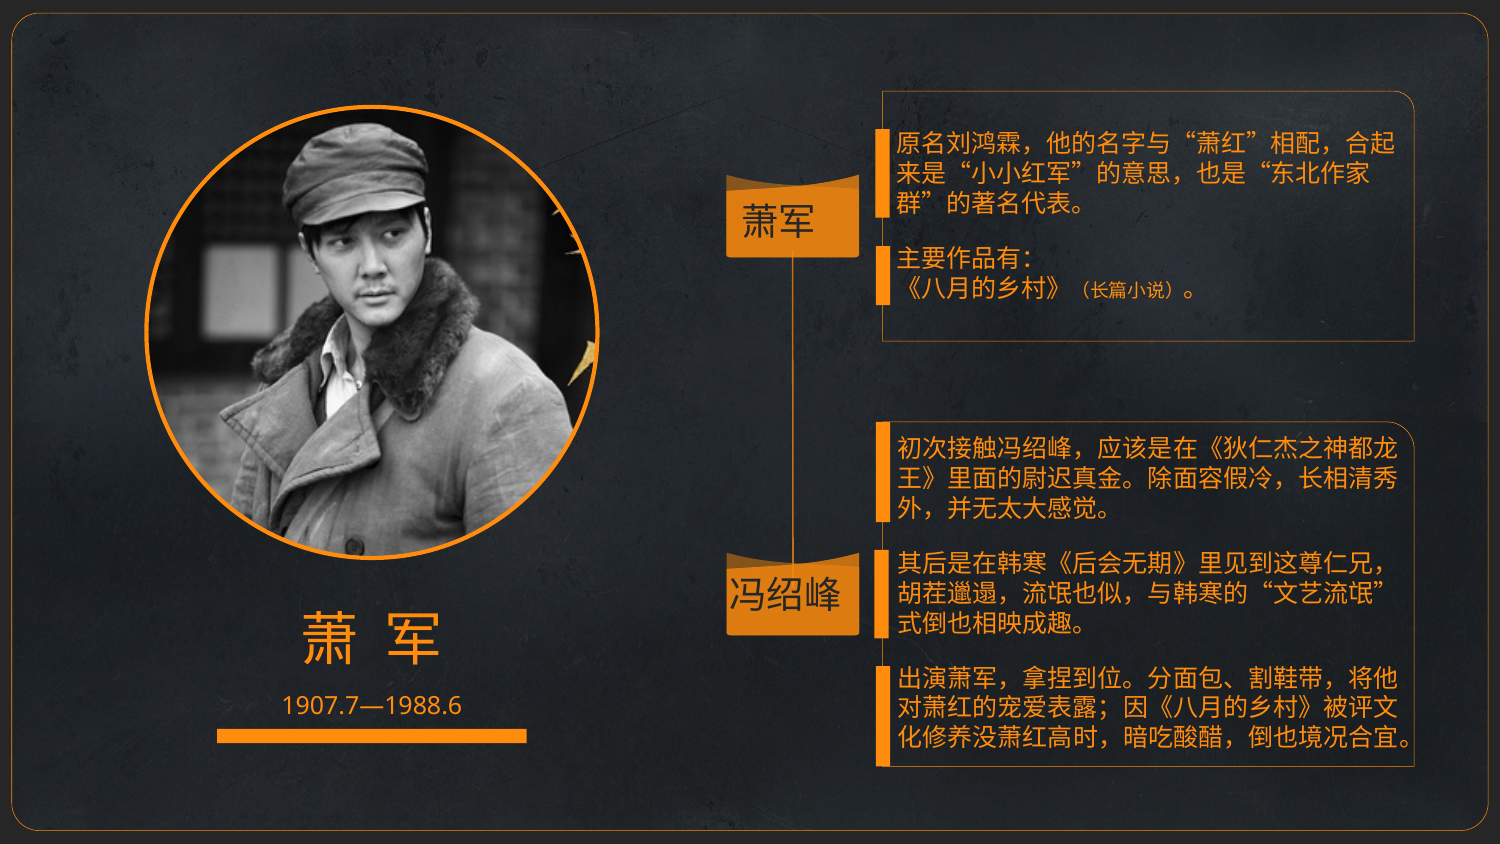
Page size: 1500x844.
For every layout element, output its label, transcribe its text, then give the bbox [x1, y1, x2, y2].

text_box [9, 10, 1491, 833]
text_box 原名刘鸿霖，他的名字与“萧红”相配，合起来是“小小红军”的意思，也是“东北作家群”的著名代表。 主要作品有： 《八月的乡村》（长篇小说）。 [881, 120, 1413, 310]
text_box [144, 104, 600, 561]
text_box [726, 174, 860, 258]
text_box 1907.7—1988.6 [217, 681, 527, 727]
text_box [873, 127, 892, 220]
text_box [874, 420, 892, 524]
text_box 萧 军 [217, 594, 527, 679]
text_box [881, 438, 1417, 769]
text_box [881, 419, 1404, 425]
text_box [872, 548, 891, 640]
text_box 初次接触冯绍峰，应该是在《狄仁杰之神都龙王》里面的尉迟真金。除面容假冷，长相清秀外，并无太大感觉。 其后是在韩寒《后会无期》里见到这尊仁兄，胡茬邋遢，流氓也似，与韩寒的“文艺流氓”式倒也相映成趣。 出演萧军，拿捏到位。分面包、割鞋带，将他对萧红的宠爱表露；因《八月的乡村》被评文化修养没萧红高时，暗吃酸醋，倒也境况合宜。 [882, 425, 1414, 760]
text_box [874, 244, 892, 307]
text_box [714, 552, 871, 636]
text_box [215, 727, 529, 745]
text_box [874, 664, 892, 768]
text_box [880, 89, 1417, 344]
